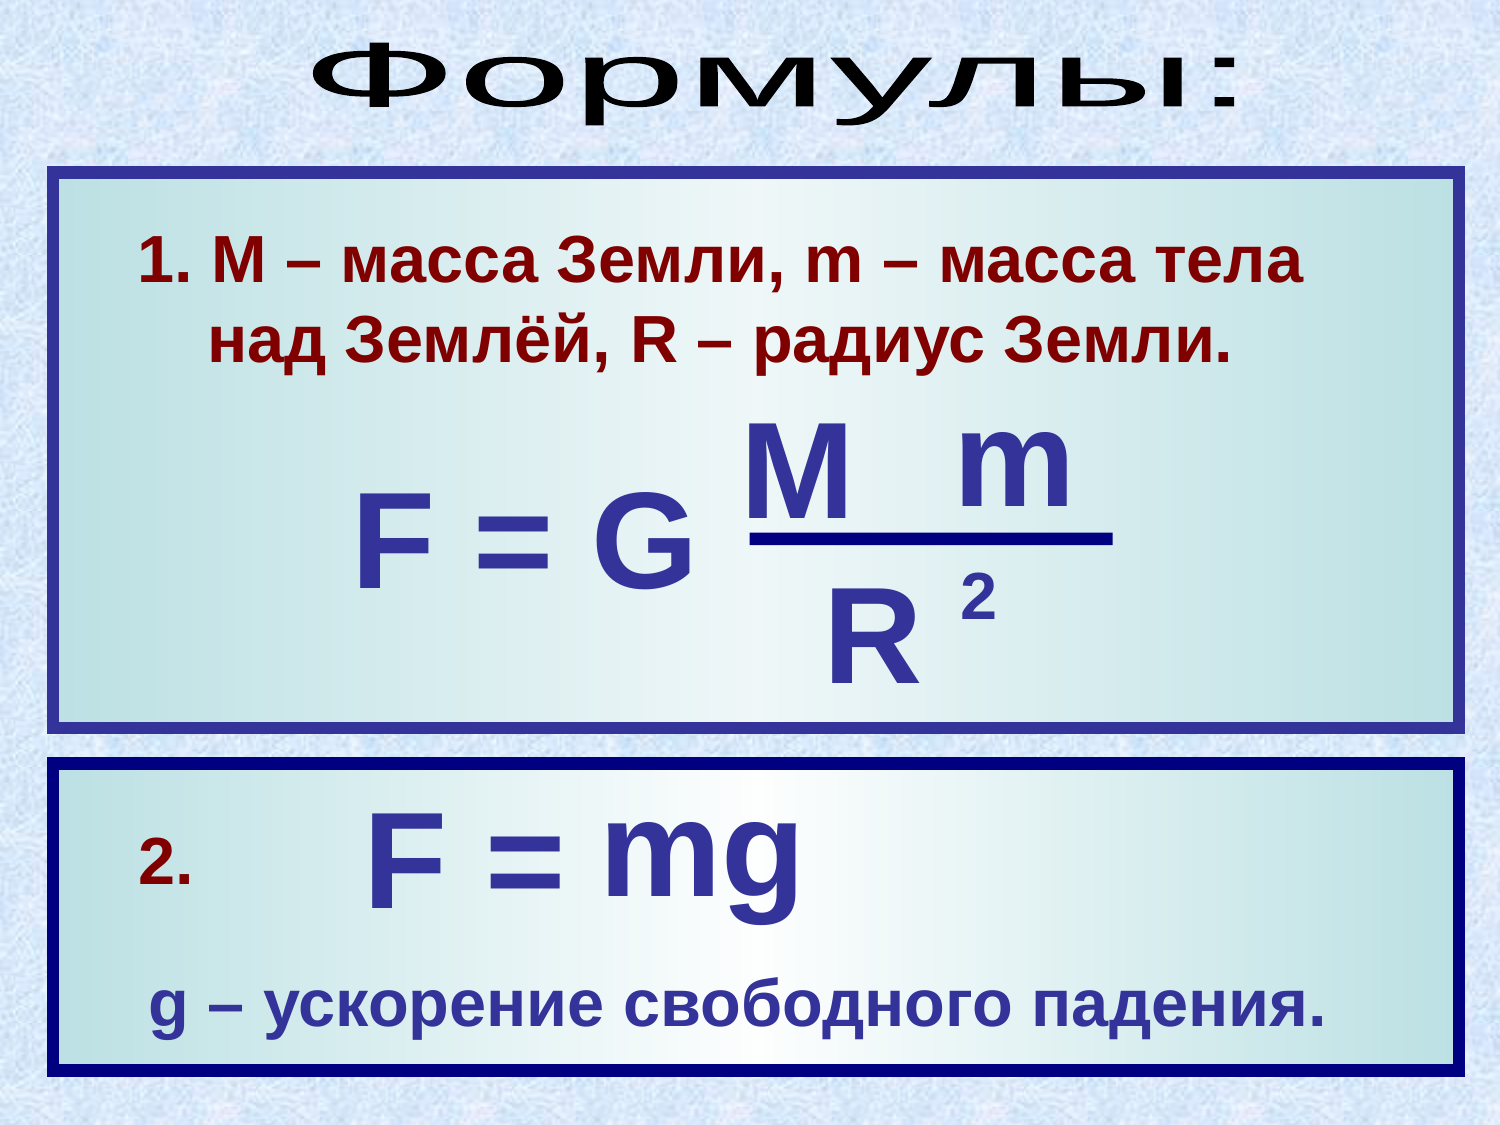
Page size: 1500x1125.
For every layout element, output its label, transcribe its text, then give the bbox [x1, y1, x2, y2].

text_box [111, 207, 1330, 720]
text_box 2. [123, 810, 254, 906]
text_box [53, 172, 1459, 728]
text_box g – ускорение свободного падения. [100, 952, 1376, 1047]
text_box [348, 751, 999, 944]
picture [0, 0, 1500, 1125]
text_box [53, 763, 1459, 1071]
